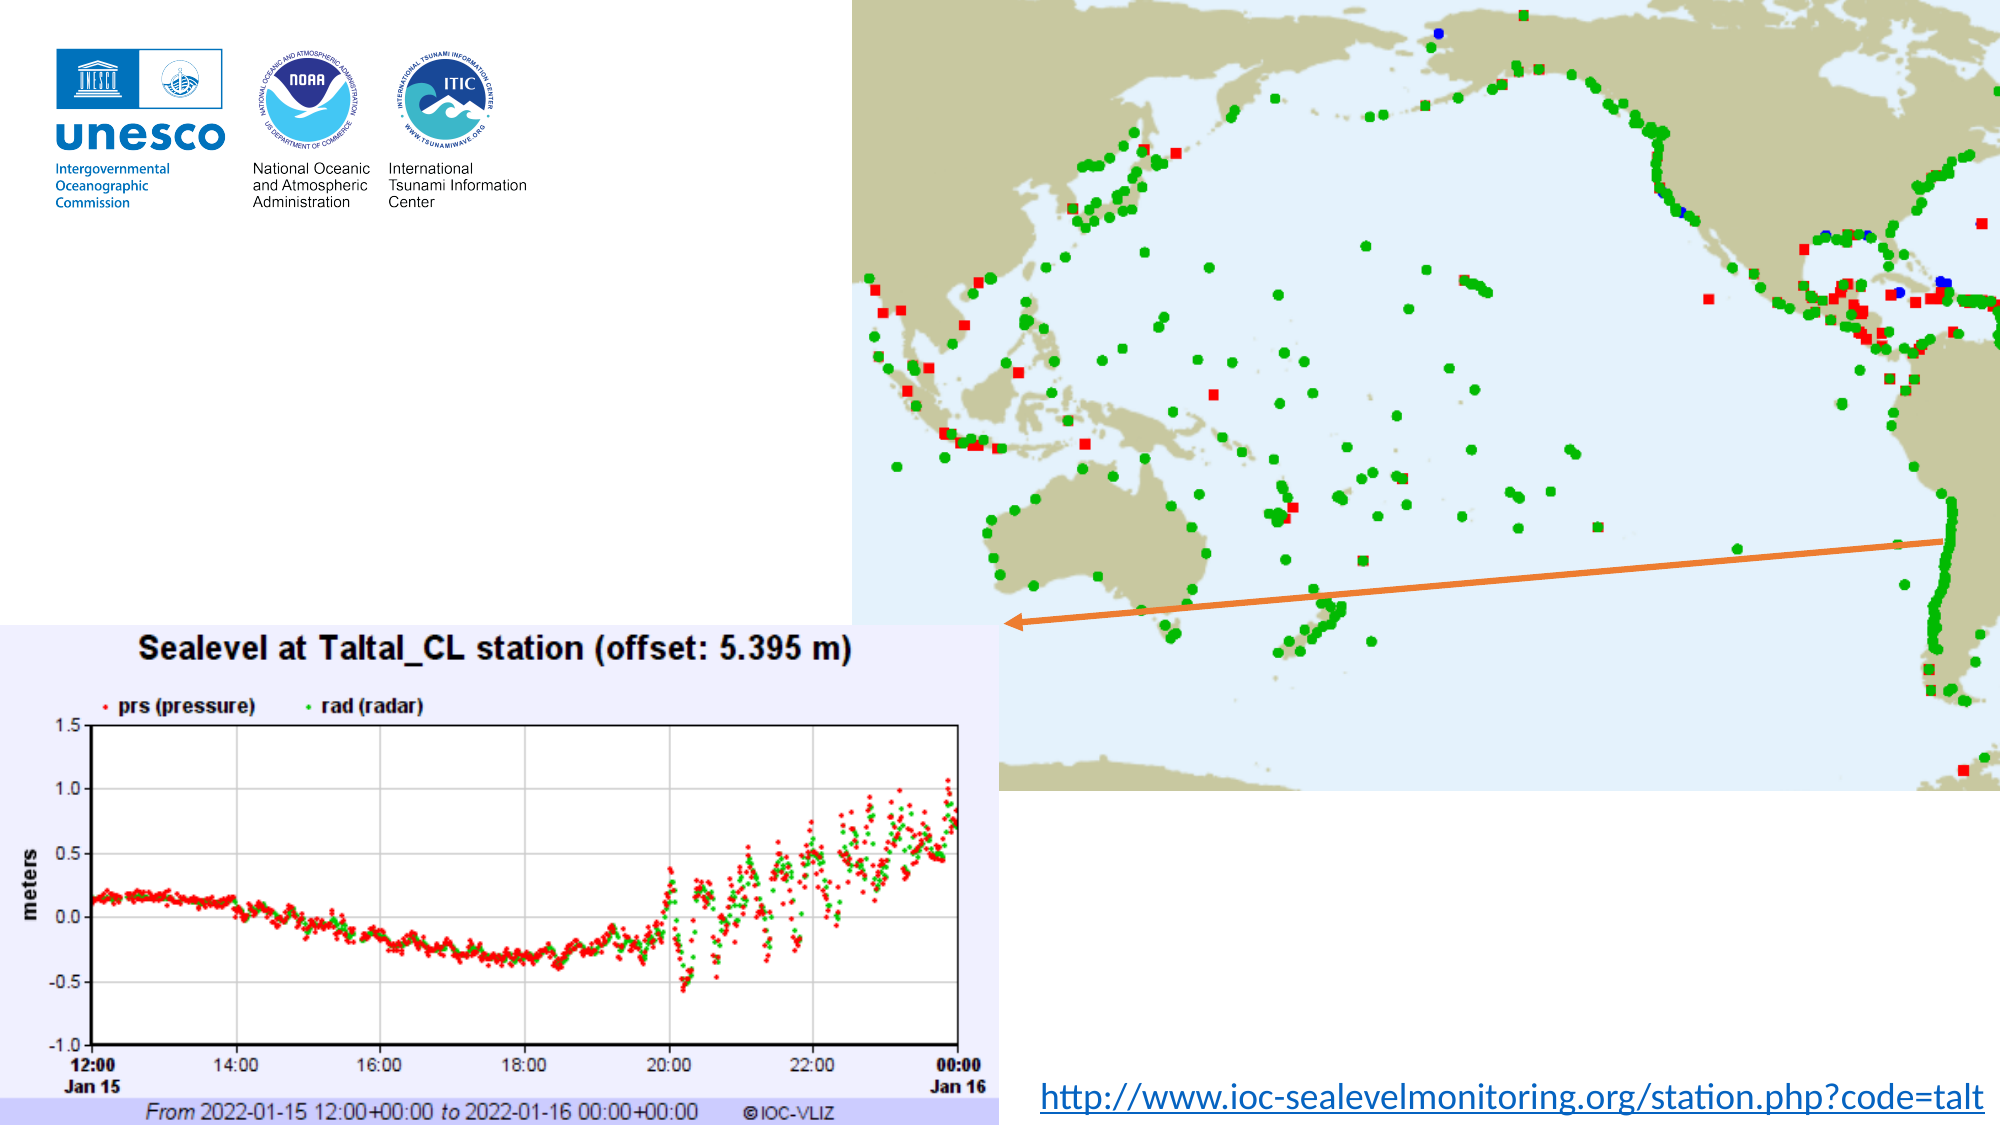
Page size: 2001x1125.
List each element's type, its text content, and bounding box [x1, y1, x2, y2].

text_box http://www.ioc-sealevelmonitoring.org/station.php?code=talt [999, 1064, 2000, 1125]
picture [0, 0, 2000, 1125]
picture [43, 35, 527, 221]
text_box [1003, 541, 1944, 624]
